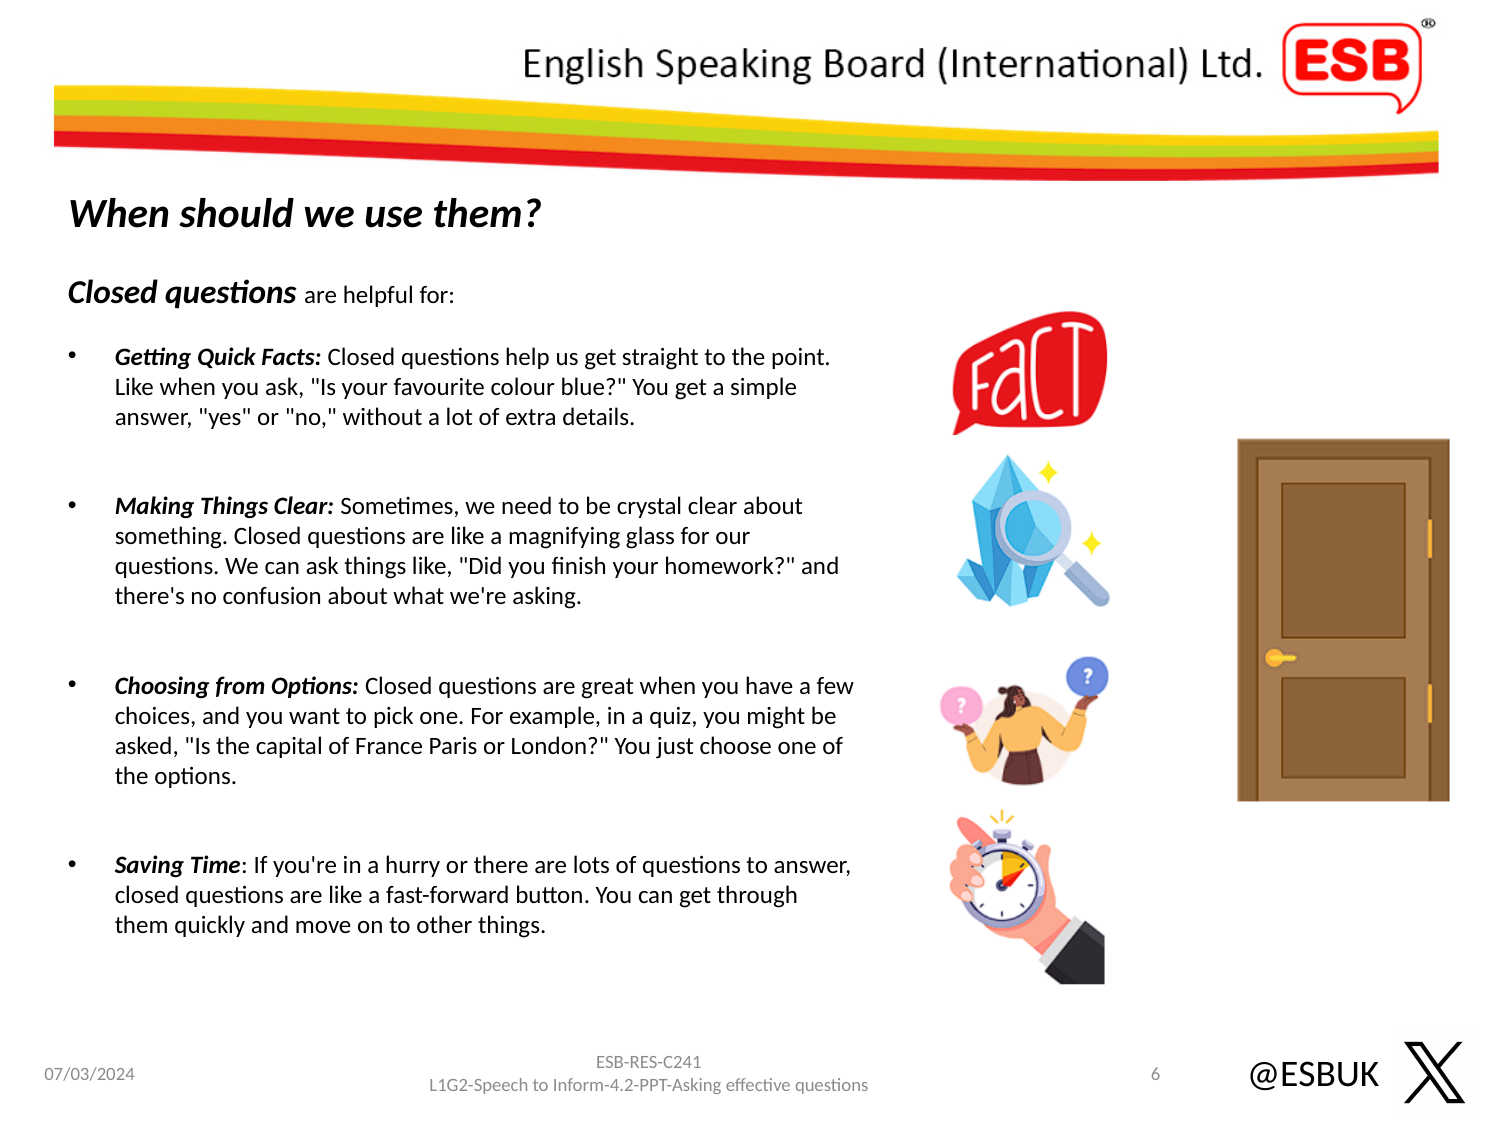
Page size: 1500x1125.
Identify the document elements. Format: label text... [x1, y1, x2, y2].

slide_number 6 [930, 1042, 1176, 1103]
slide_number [29, 1042, 367, 1103]
footer ESB-RES-C241 L1G2-Speech to Inform-4.2-PPT-Asking effective questions [395, 1042, 902, 1103]
picture [930, 301, 1121, 616]
title When should we use them? [53, 184, 1347, 245]
picture [1222, 420, 1471, 814]
picture [1396, 1029, 1477, 1116]
picture [922, 636, 1134, 797]
picture [946, 807, 1110, 987]
picture [0, 0, 1500, 189]
text_box Closed questions are helpful for: Getting Quick Facts: Closed questions help us get straight to the point. Like when you ask, "Is your favourite colour blue?" You get a simple answer, "yes" or "no," without a lot of extra details. Making Things Clear: Sometimes, we need to be crystal clear about something. Closed questions are like a magnifying glass for our questions. We can ask things like, "Did you finish your homework?" and there's no confusion about what we're asking. Choosing from Options: Closed questions are great when you have a few choices, and you want to pick one. For example, in a quiz, you might be asked, "Is the capital of France Paris or London?" You just choose one of the options. Saving Time: If you're in a hurry or there are lots of questions to answer, closed questions are like a fast-forward button. You can get through them quickly and move on to other things. [53, 262, 872, 947]
